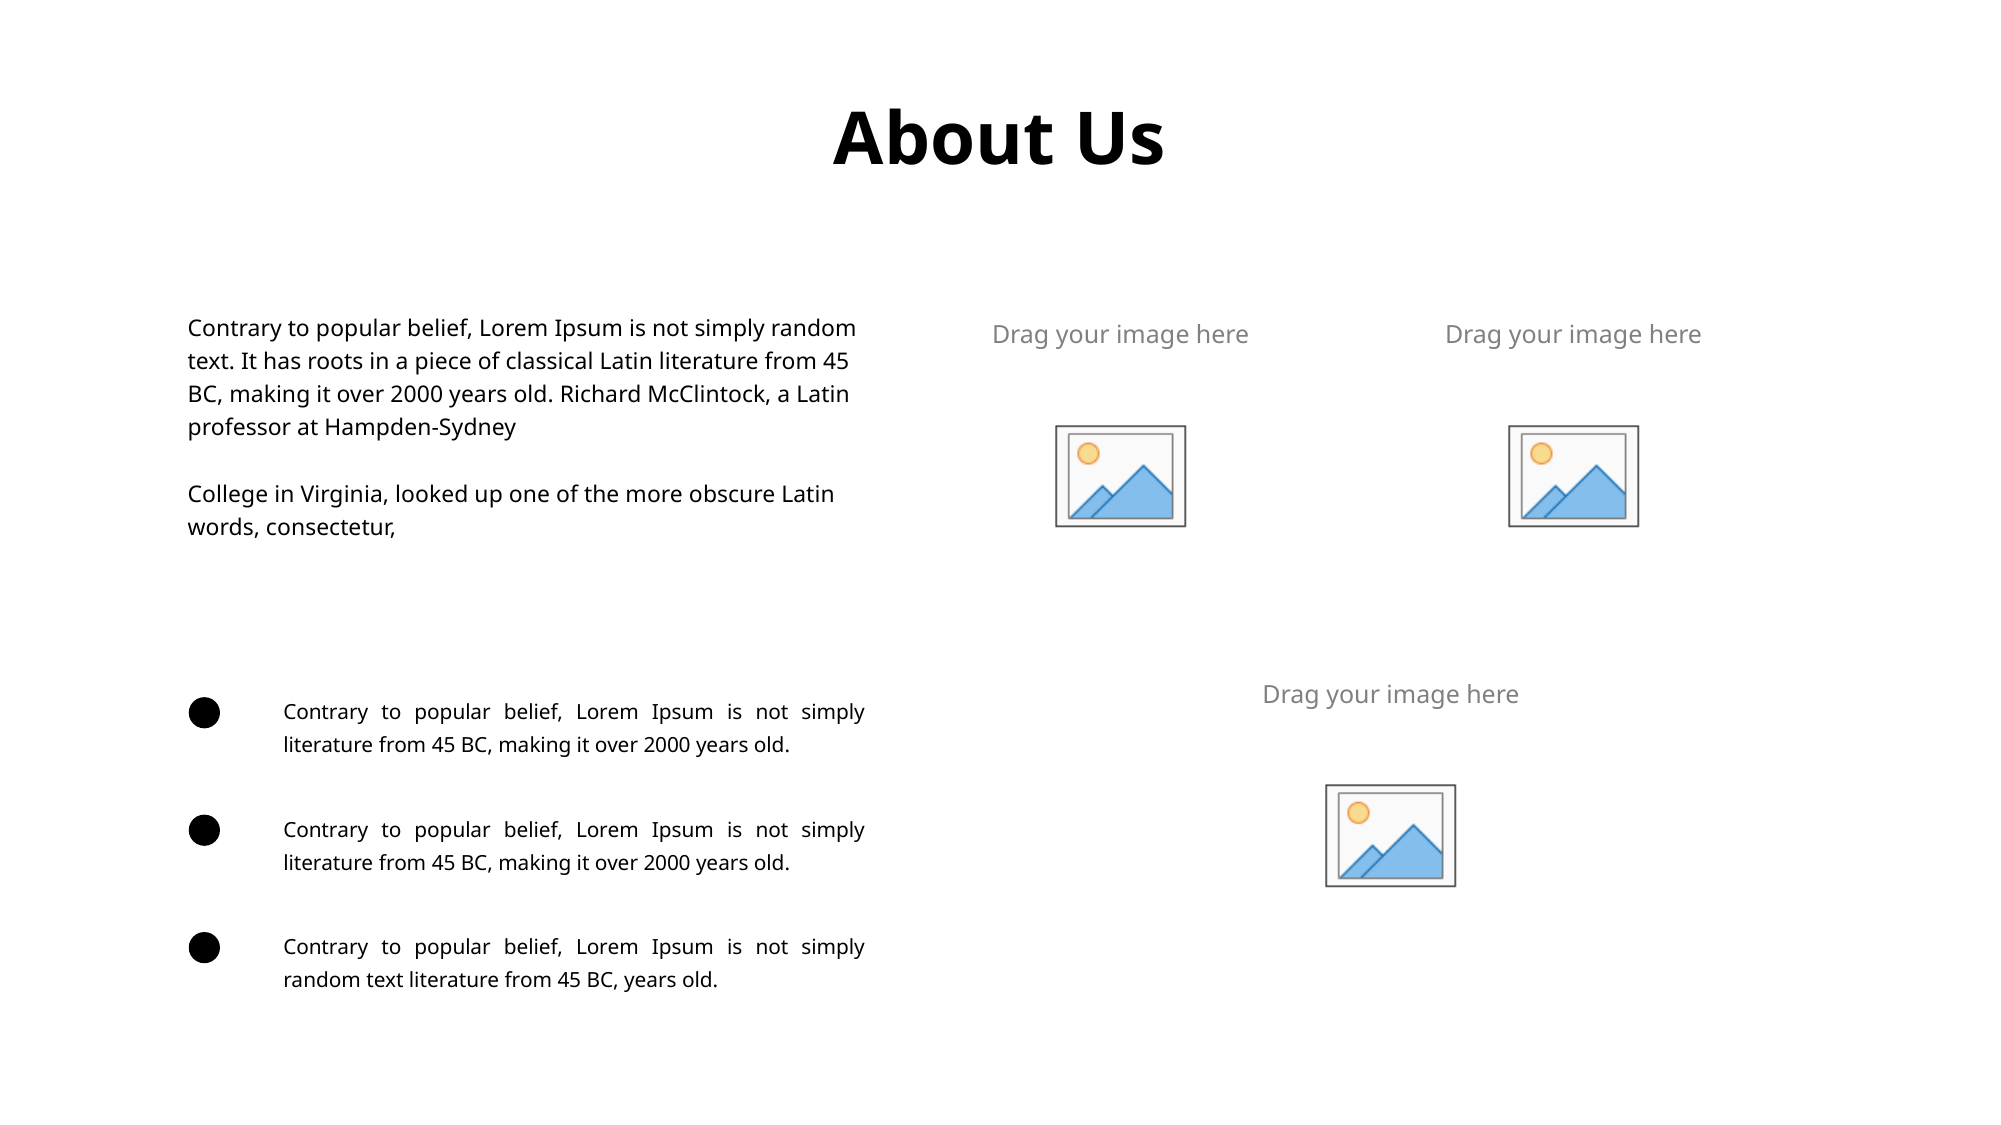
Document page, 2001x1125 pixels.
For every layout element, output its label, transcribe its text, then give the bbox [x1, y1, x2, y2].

text_box [187, 930, 222, 965]
text_box [187, 696, 222, 730]
picture [1320, 311, 1827, 642]
text_box [187, 813, 222, 847]
picture [955, 670, 1827, 1002]
text_box Contrary to popular belief, Lorem Ipsum is not simply random text. It has roots in a piece of classical Latin literature from 45 BC, making it over 2000 years old. Richard McClintock, a Latin professor at Hampden-Sydney College in Virginia, looked up one of the more obscure Latin words, consectetur, [173, 299, 880, 548]
text_box Contrary to popular belief, Lorem Ipsum is not simply literature from 45 BC, making it over 2000 years old. [268, 800, 880, 882]
text_box Contrary to popular belief, Lorem Ipsum is not simply literature from 45 BC, making it over 2000 years old. [268, 683, 880, 765]
picture [955, 311, 1287, 642]
text_box Contrary to popular belief, Lorem Ipsum is not simply random text literature from 45 BC, years old. [268, 917, 880, 1000]
text_box About Us [819, 84, 1181, 187]
